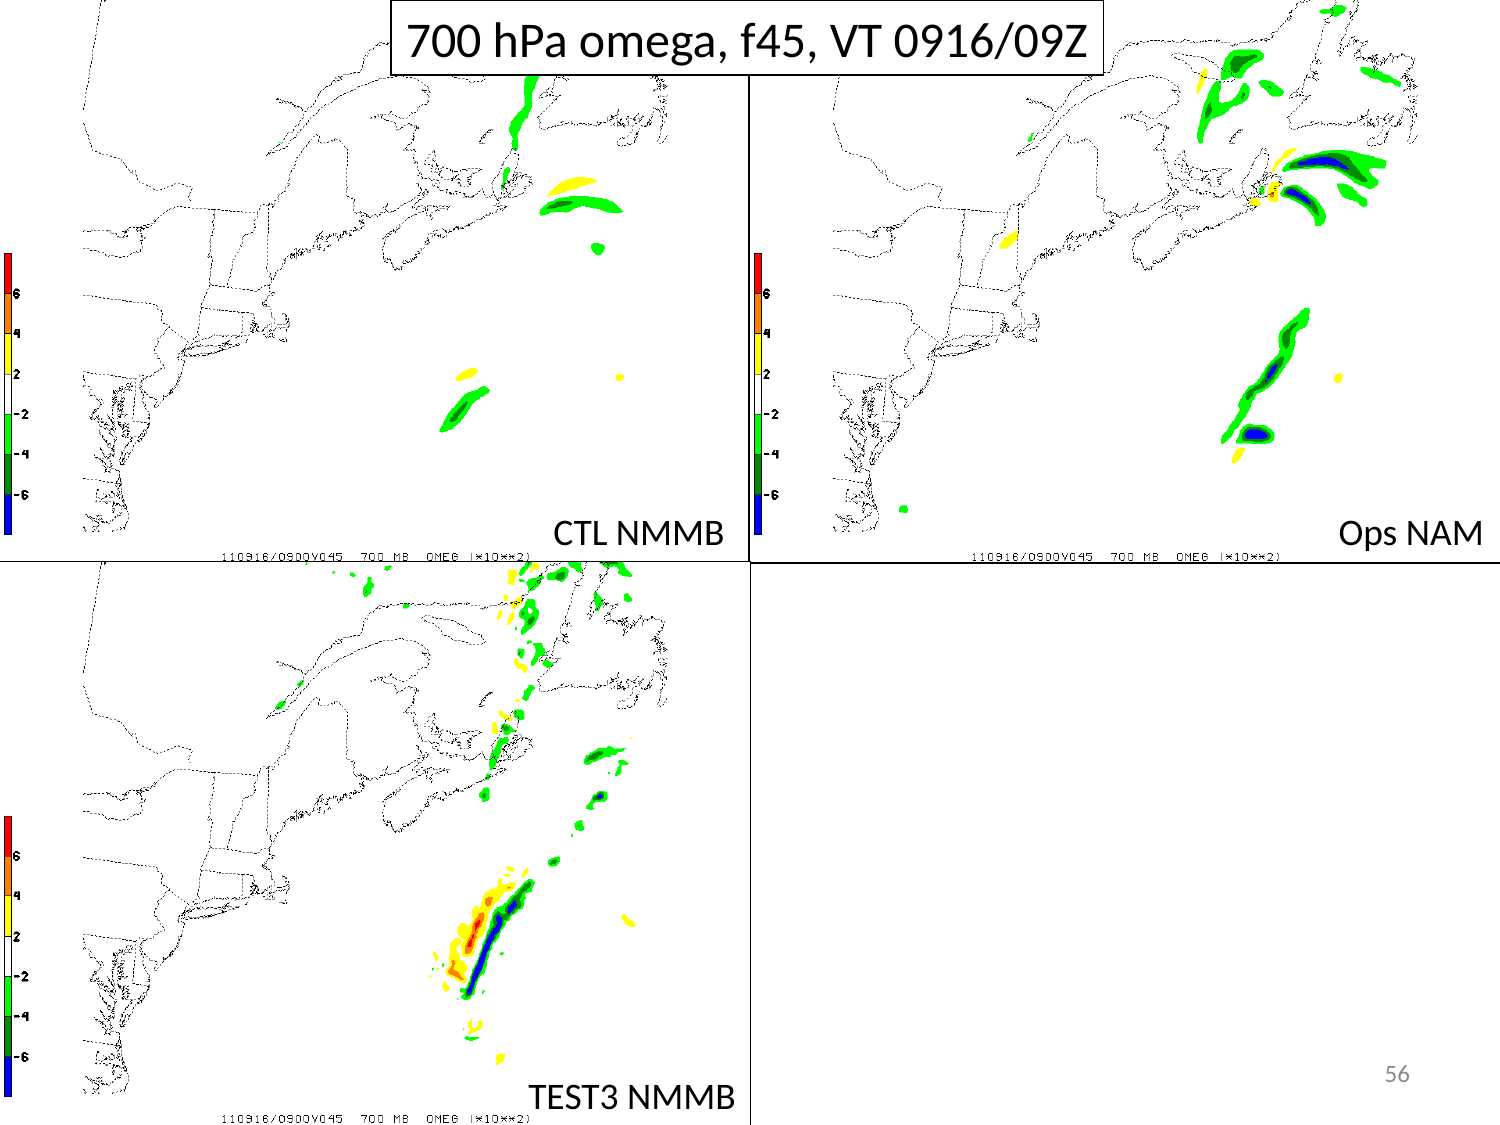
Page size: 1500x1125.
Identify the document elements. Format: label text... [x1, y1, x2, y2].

slide_number 56 [1074, 1042, 1425, 1103]
picture [0, 0, 1500, 1125]
